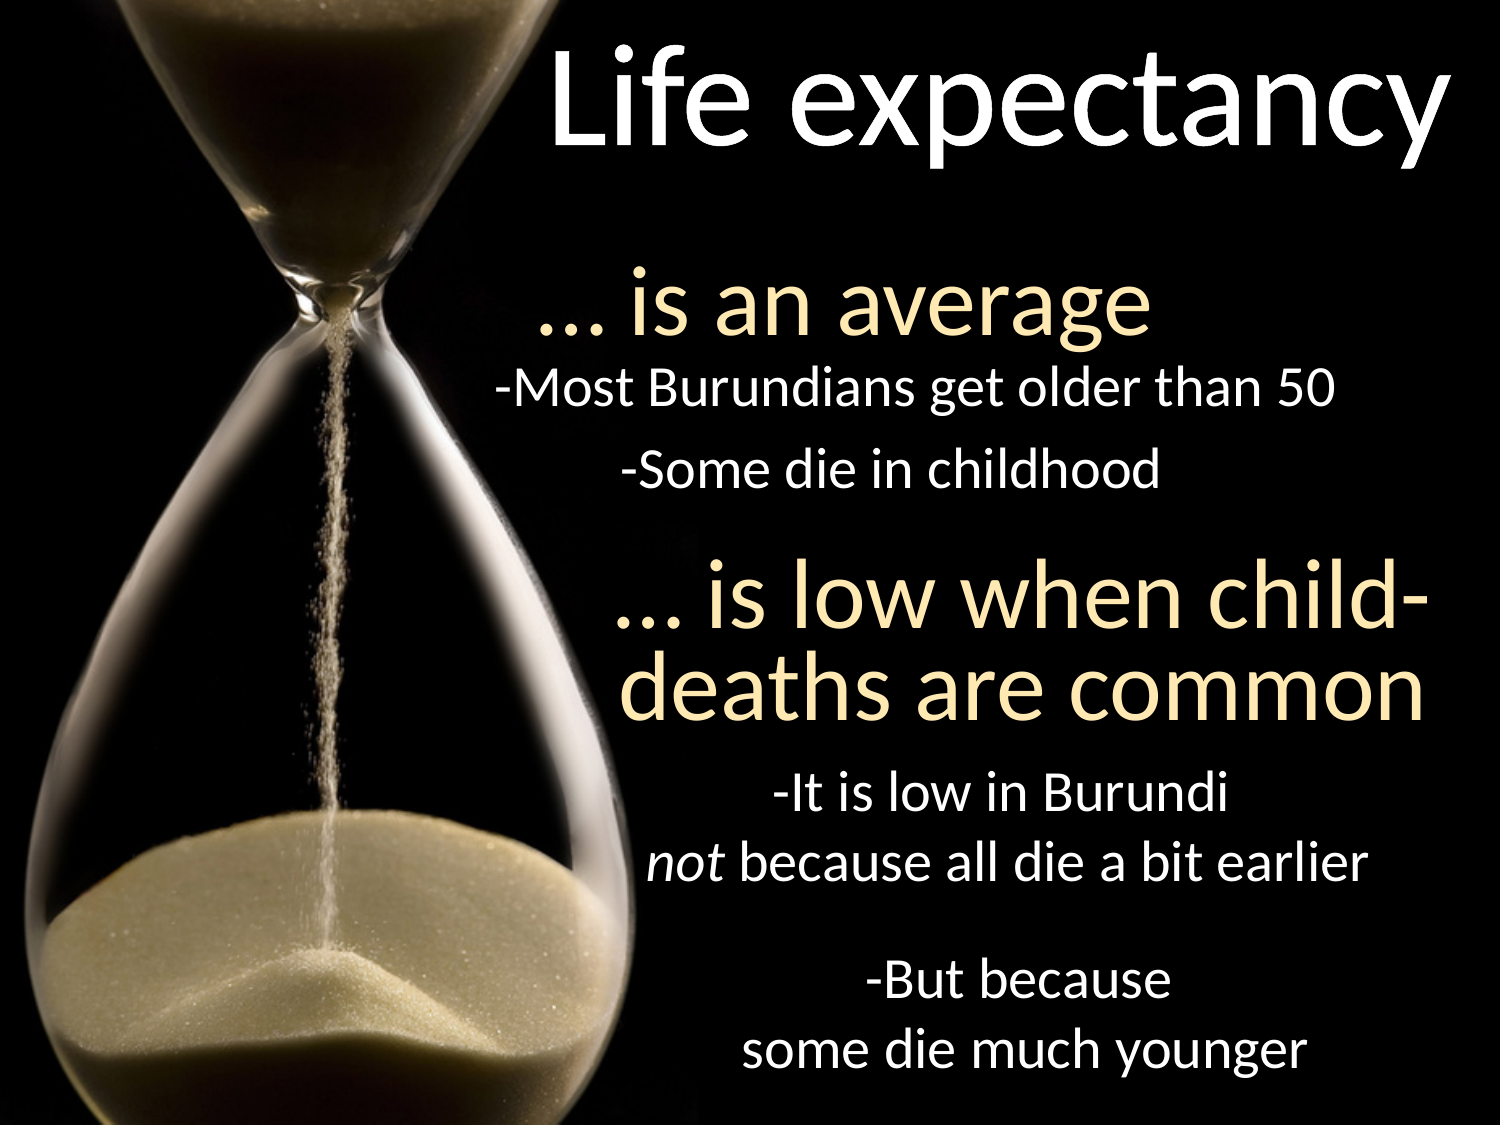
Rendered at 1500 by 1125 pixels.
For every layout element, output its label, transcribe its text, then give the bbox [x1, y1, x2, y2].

text_box -Most Burundians get older than 50 [702, 340, 1388, 425]
text_box … is an average [702, 227, 1223, 340]
text_box Life expectancy [699, 0, 1500, 182]
text_box -Some die in childhood [702, 422, 1249, 508]
text_box -It is low in Burundi not because all die a bit earlier [702, 745, 1418, 901]
text_box -But because some die much younger [702, 933, 1392, 1088]
picture [0, 0, 699, 1125]
text_box … is low when child- deaths are common [702, 549, 1500, 748]
